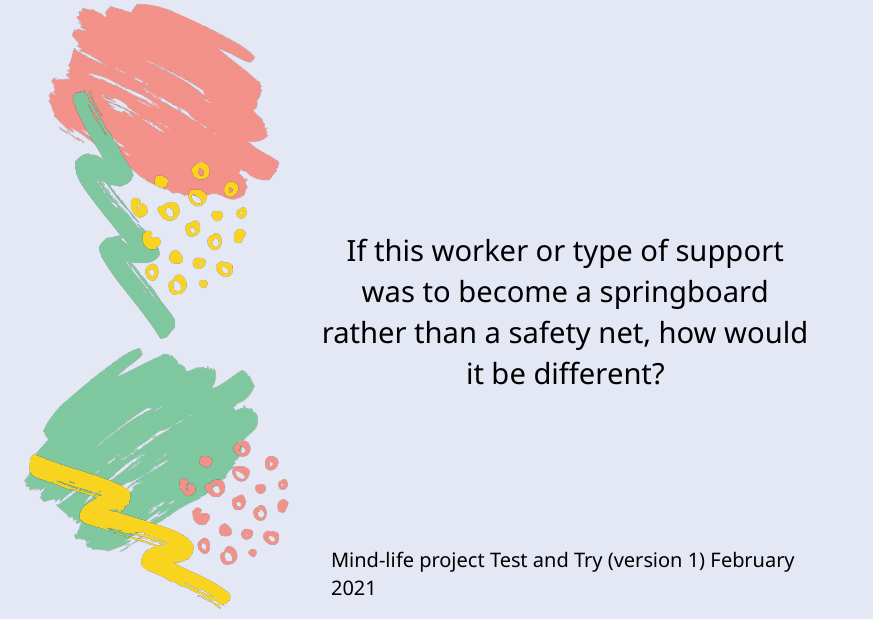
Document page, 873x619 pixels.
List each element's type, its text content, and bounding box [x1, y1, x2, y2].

text_box Mind-life project Test and Try (version 1) February 2021 [331, 543, 812, 600]
text_box If this worker or type of support was to become a springboard rather than a safety net, how would it be different? [323, 226, 812, 391]
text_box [0, 0, 319, 619]
